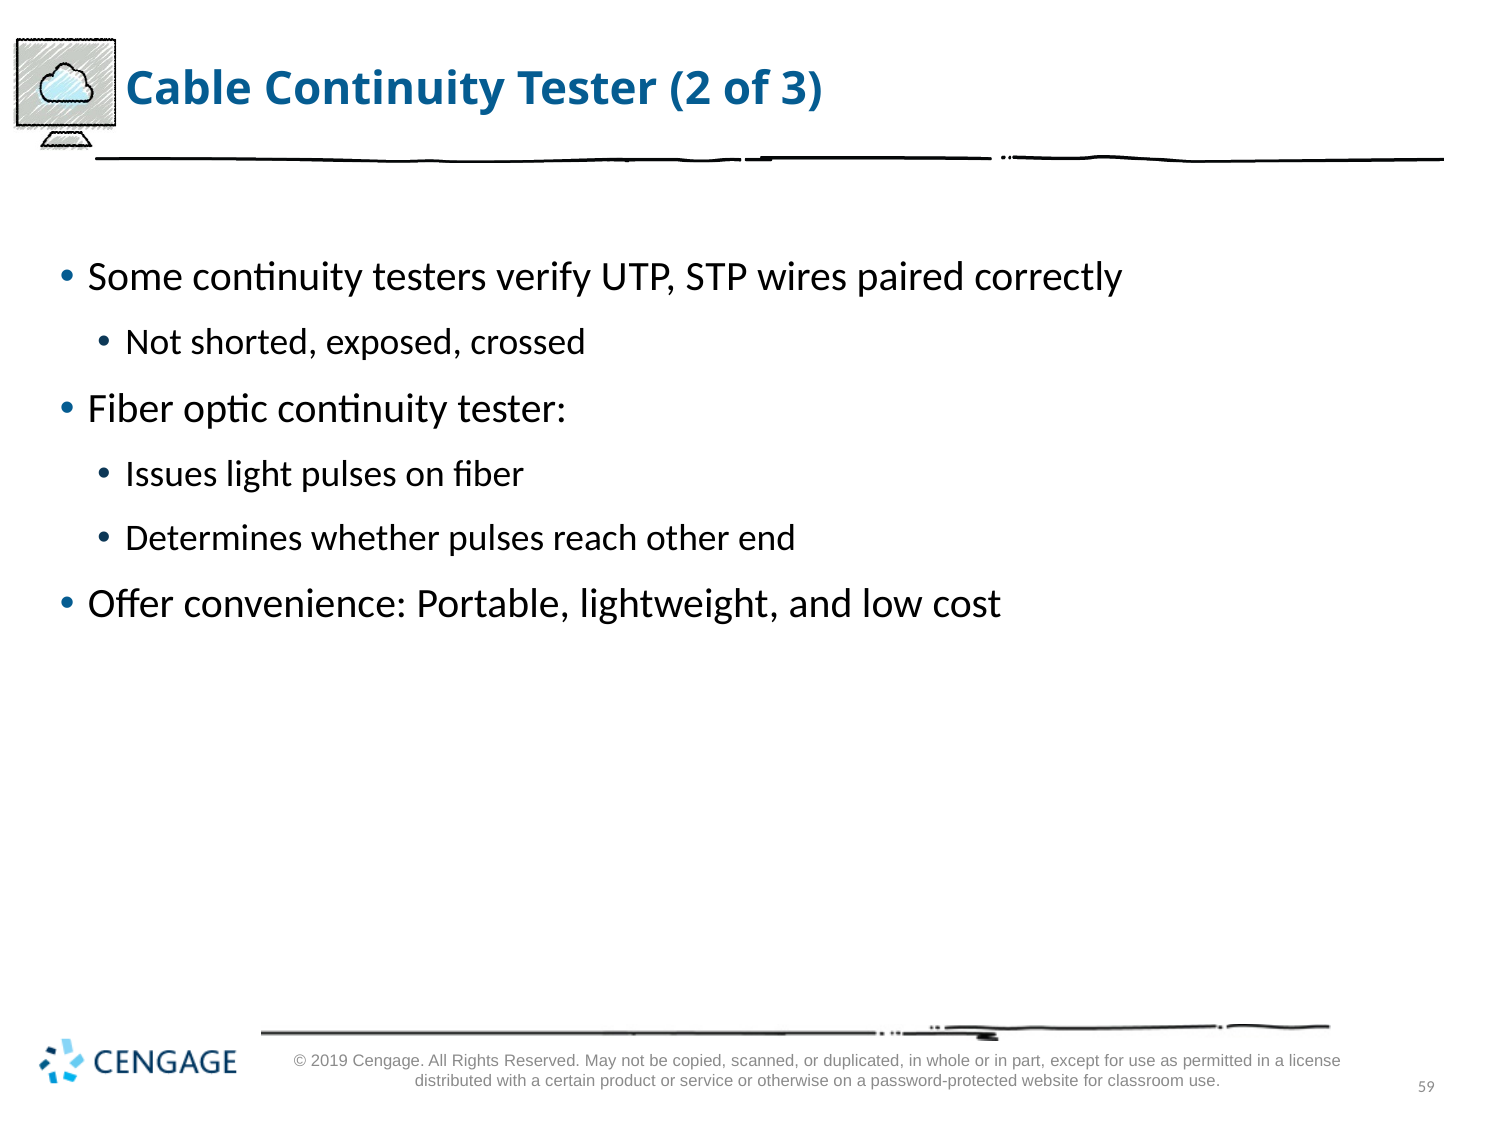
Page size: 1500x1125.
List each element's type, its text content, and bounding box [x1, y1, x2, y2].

picture [13, 36, 117, 151]
list Some continuity testers verify U T P, S T P wires paired correctly Not shorted, exposed, crossed Fiber optic continuity tester: Issues light pulses on fiber Determines whether pulses reach other end Offer convenience: Portable, lightweight, and low cost [59, 252, 1441, 631]
picture [261, 1024, 1331, 1041]
picture [19, 1025, 249, 1096]
footer © 2019 Cengage. All Rights Reserved. May not be copied, scanned, or duplicated, in whole or in part, except for use as permitted in a license distributed with a certain product or service or otherwise on a password-protected website for classroom use. [262, 1050, 1375, 1091]
picture [95, 155, 1444, 163]
title Cable Continuity Tester (2 of 3) [125, 66, 1442, 116]
